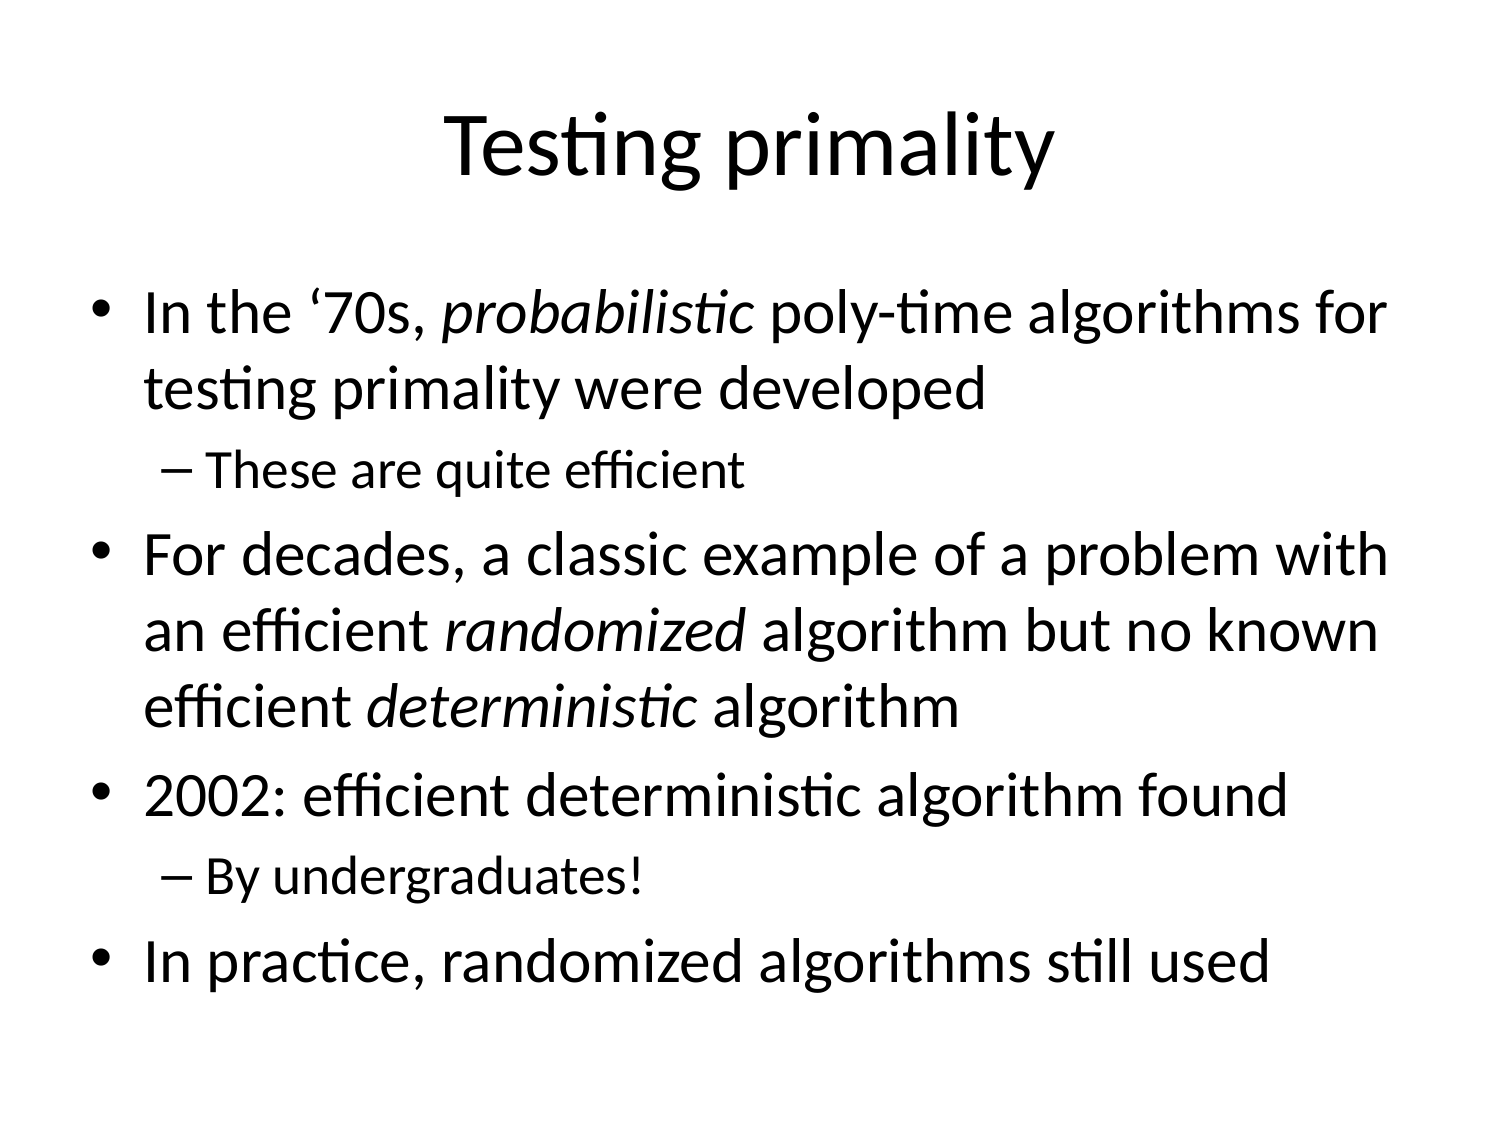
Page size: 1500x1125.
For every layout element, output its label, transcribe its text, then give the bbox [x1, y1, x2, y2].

title Testing primality [75, 45, 1425, 233]
list In the ‘70s, probabilistic poly-time algorithms for testing primality were developed These are quite efficient For decades, a classic example of a problem with an efficient randomized algorithm but no known efficient deterministic algorithm 2002: efficient deterministic algorithm found By undergraduates! In practice, randomized algorithms still used [75, 262, 1425, 1005]
